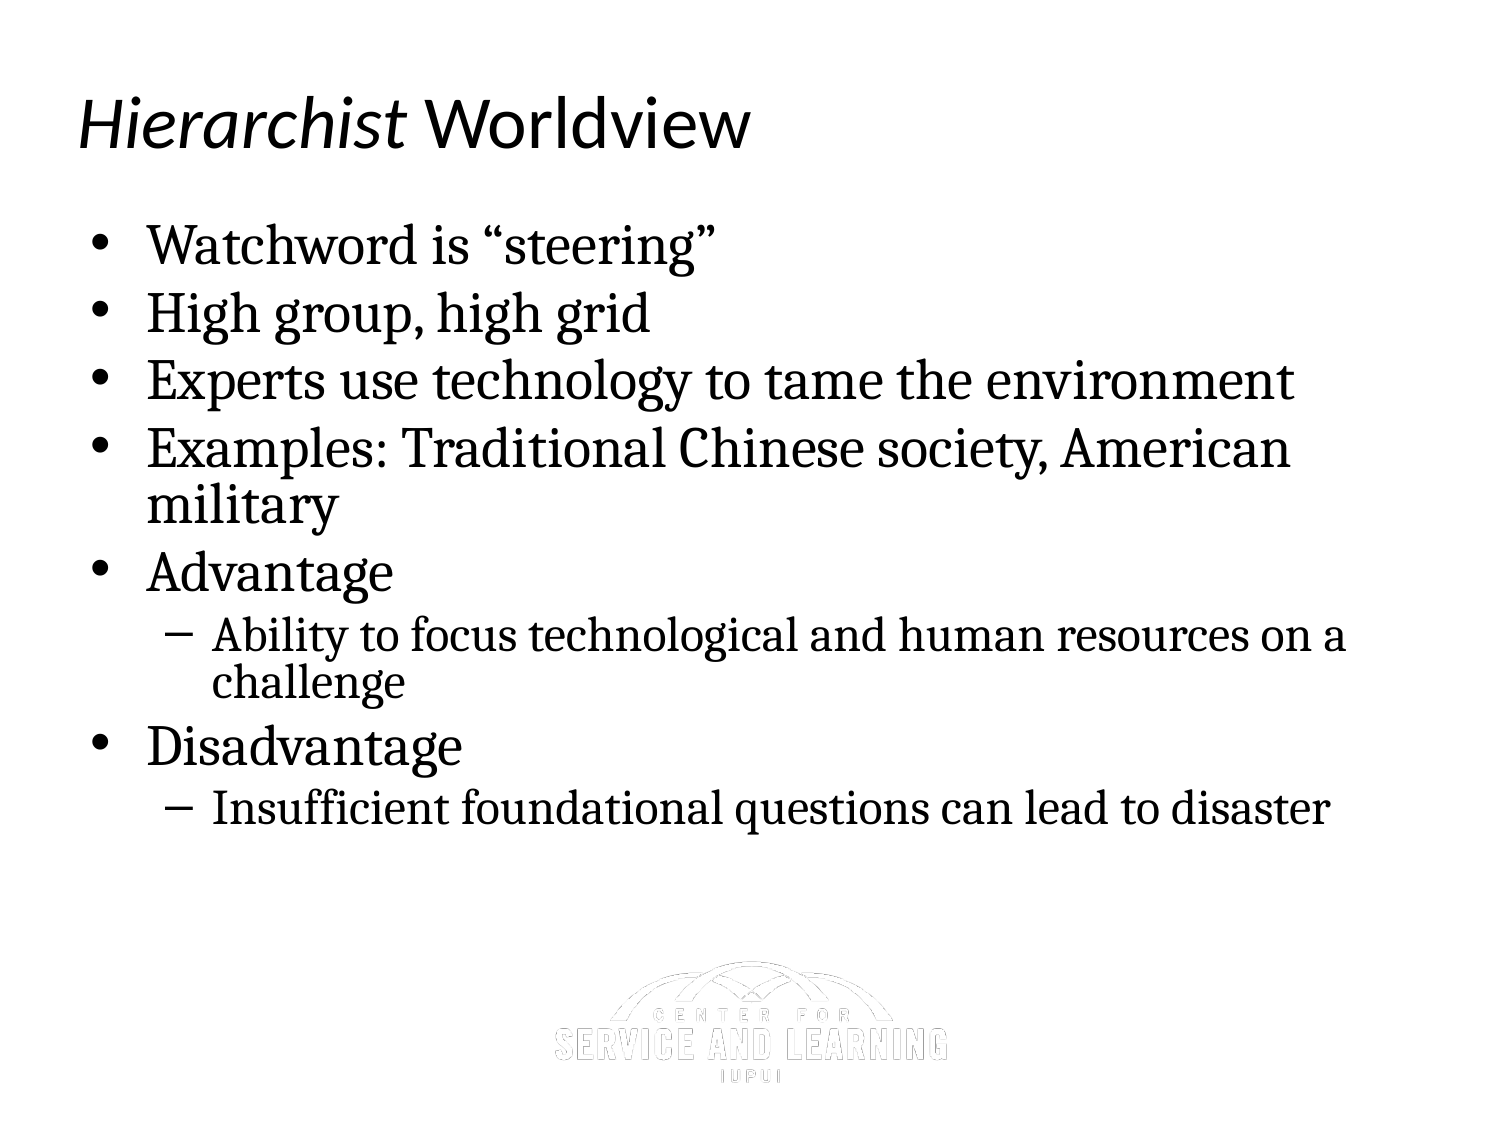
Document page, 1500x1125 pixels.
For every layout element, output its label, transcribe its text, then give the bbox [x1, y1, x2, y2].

title Hierarchist Worldview [62, 24, 1413, 213]
list Watchword is “steering” High group, high grid Experts use technology to tame the environment Examples: Traditional Chinese society, American military Advantage Ability to focus technological and human resources on a challenge Disadvantage Insufficient foundational questions can lead to disaster [75, 212, 1425, 955]
picture [412, 955, 1088, 1125]
